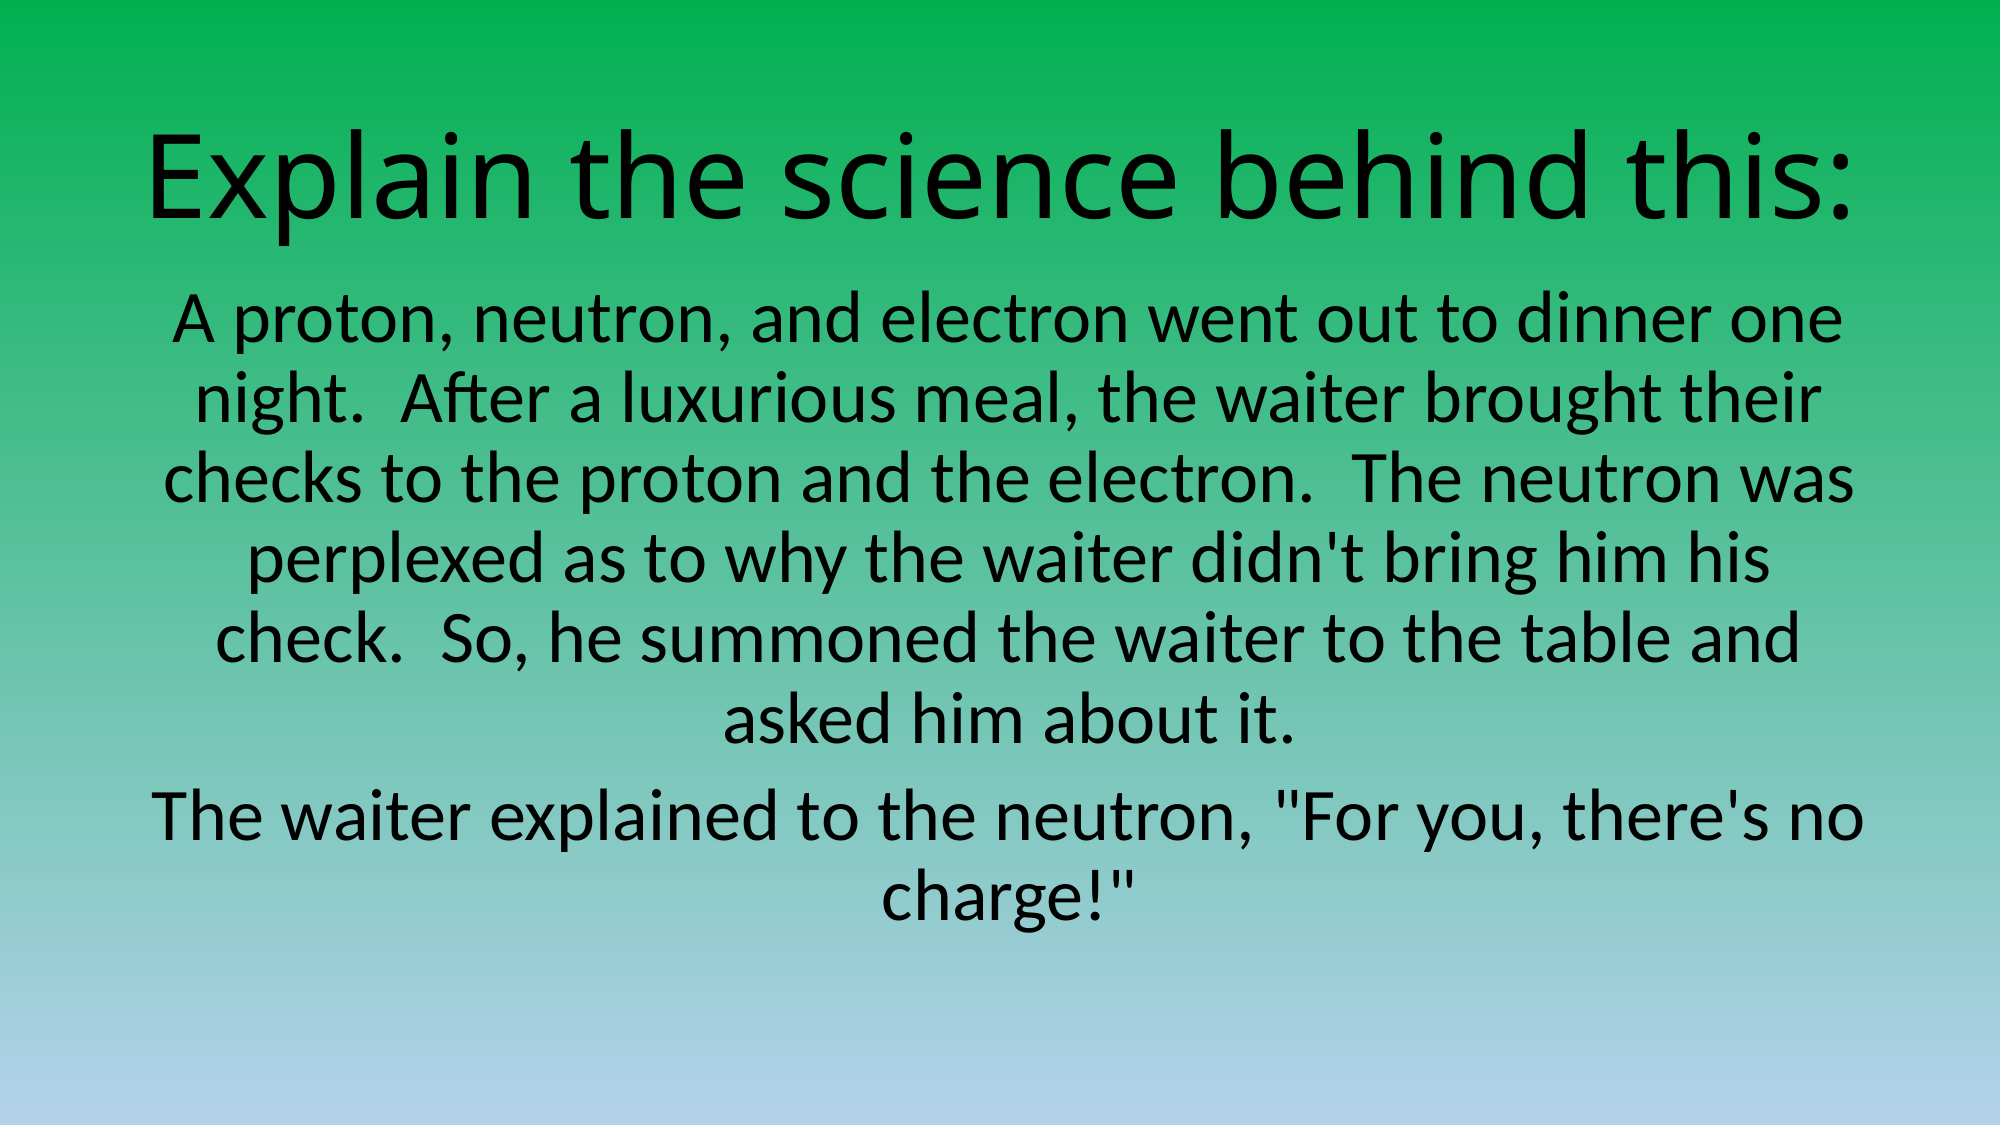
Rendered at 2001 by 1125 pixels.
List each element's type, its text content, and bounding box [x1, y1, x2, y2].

subtitle A proton, neutron, and electron went out to dinner one night. After a luxurious meal, the waiter brought their checks to the proton and the electron. The neutron was perplexed as to why the waiter didn't bring him his check. So, he summoned the waiter to the table and asked him about it. The waiter explained to the neutron, "For you, there's no charge!" [123, 270, 1897, 946]
title Explain the science behind this: [83, 84, 1916, 252]
